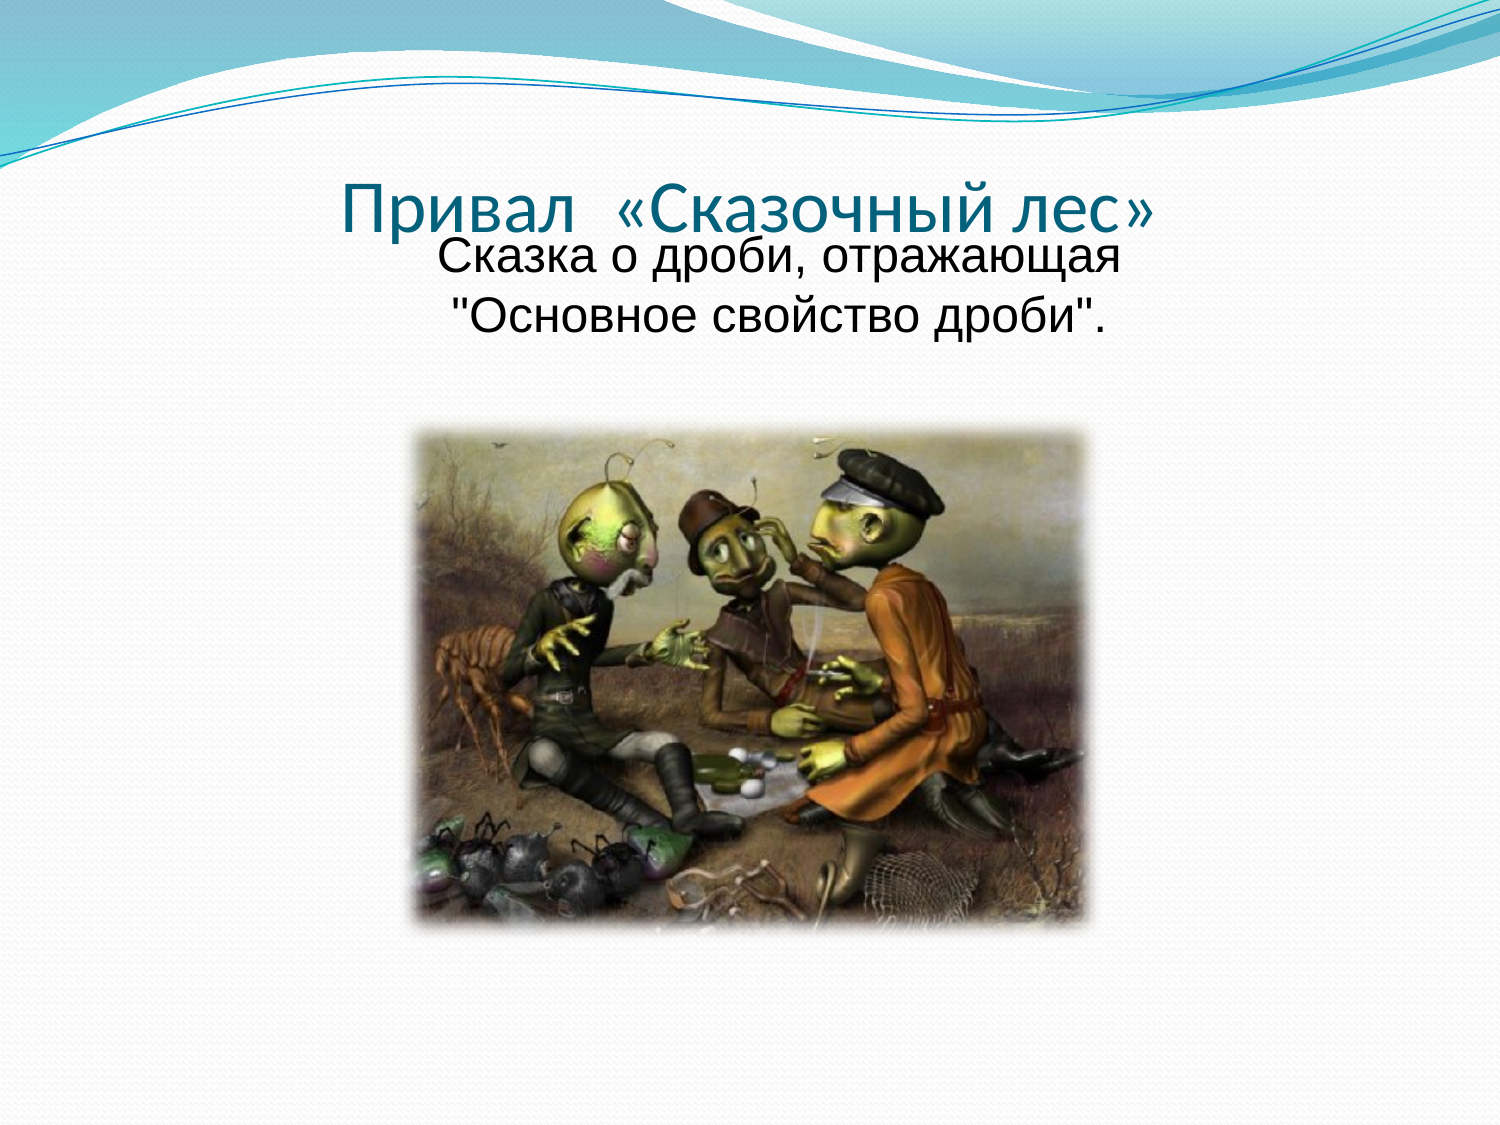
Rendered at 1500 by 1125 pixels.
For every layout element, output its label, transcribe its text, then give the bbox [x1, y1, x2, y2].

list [398, 413, 1102, 941]
text_box Сказка о дроби, отражающая "Основное свойство дроби". [383, 214, 1176, 350]
title Привал «Сказочный лес» [75, 149, 1425, 338]
